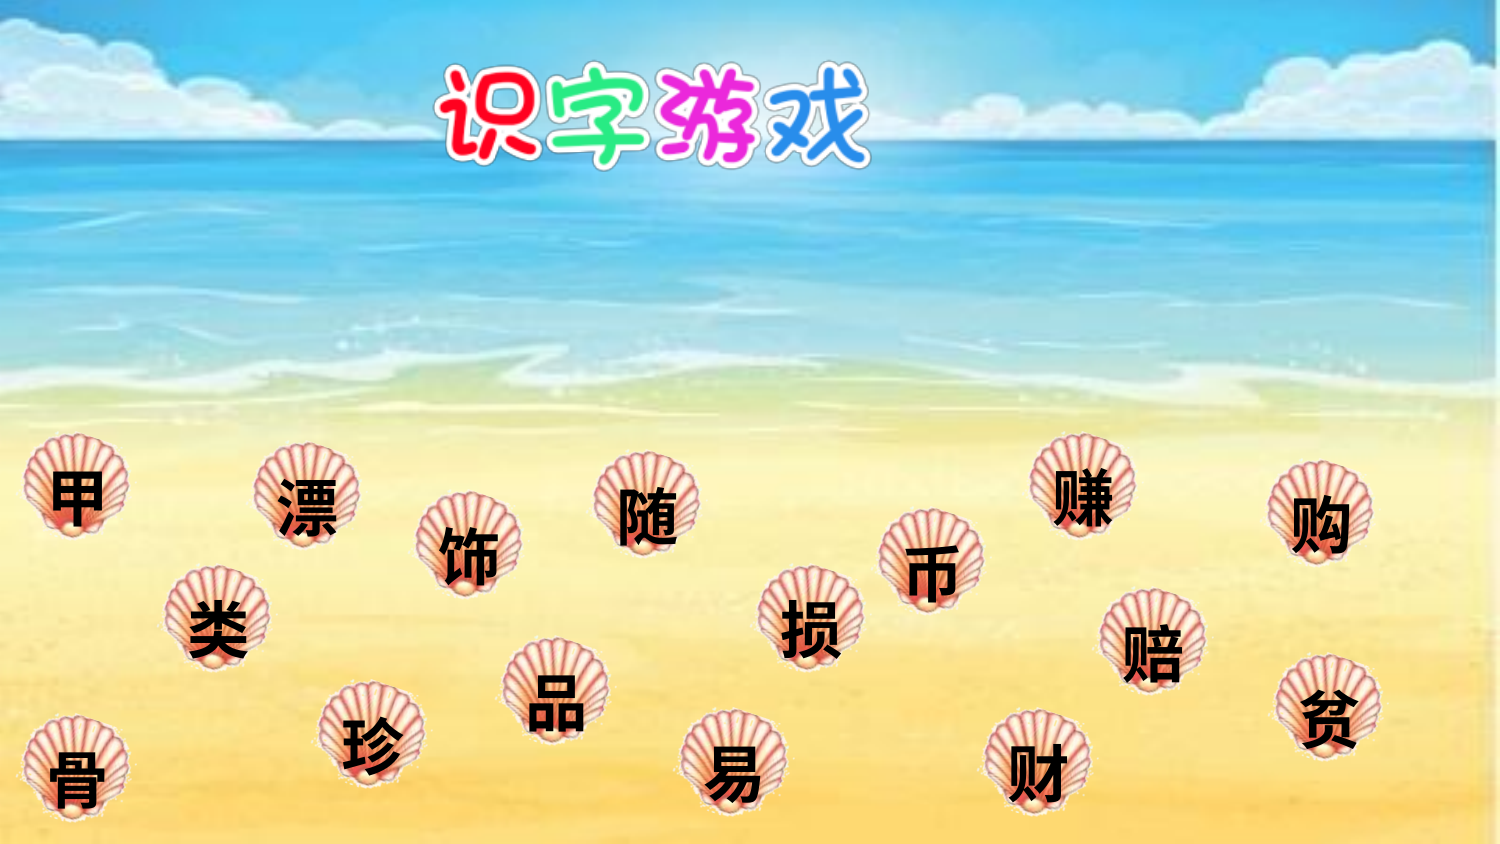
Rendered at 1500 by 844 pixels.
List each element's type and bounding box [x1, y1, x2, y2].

text_box [979, 709, 1094, 820]
text_box [1024, 433, 1139, 544]
text_box [1261, 460, 1376, 571]
text_box [313, 681, 428, 792]
text_box [410, 492, 525, 602]
text_box [1094, 588, 1209, 699]
text_box [18, 715, 133, 826]
text_box [752, 565, 867, 676]
picture [0, 0, 1500, 844]
text_box [158, 565, 273, 676]
text_box [18, 433, 133, 544]
text_box [497, 638, 612, 748]
text_box [1270, 654, 1384, 765]
text_box [675, 709, 790, 820]
text_box [248, 443, 363, 553]
text_box [873, 508, 987, 619]
text_box [588, 451, 703, 562]
